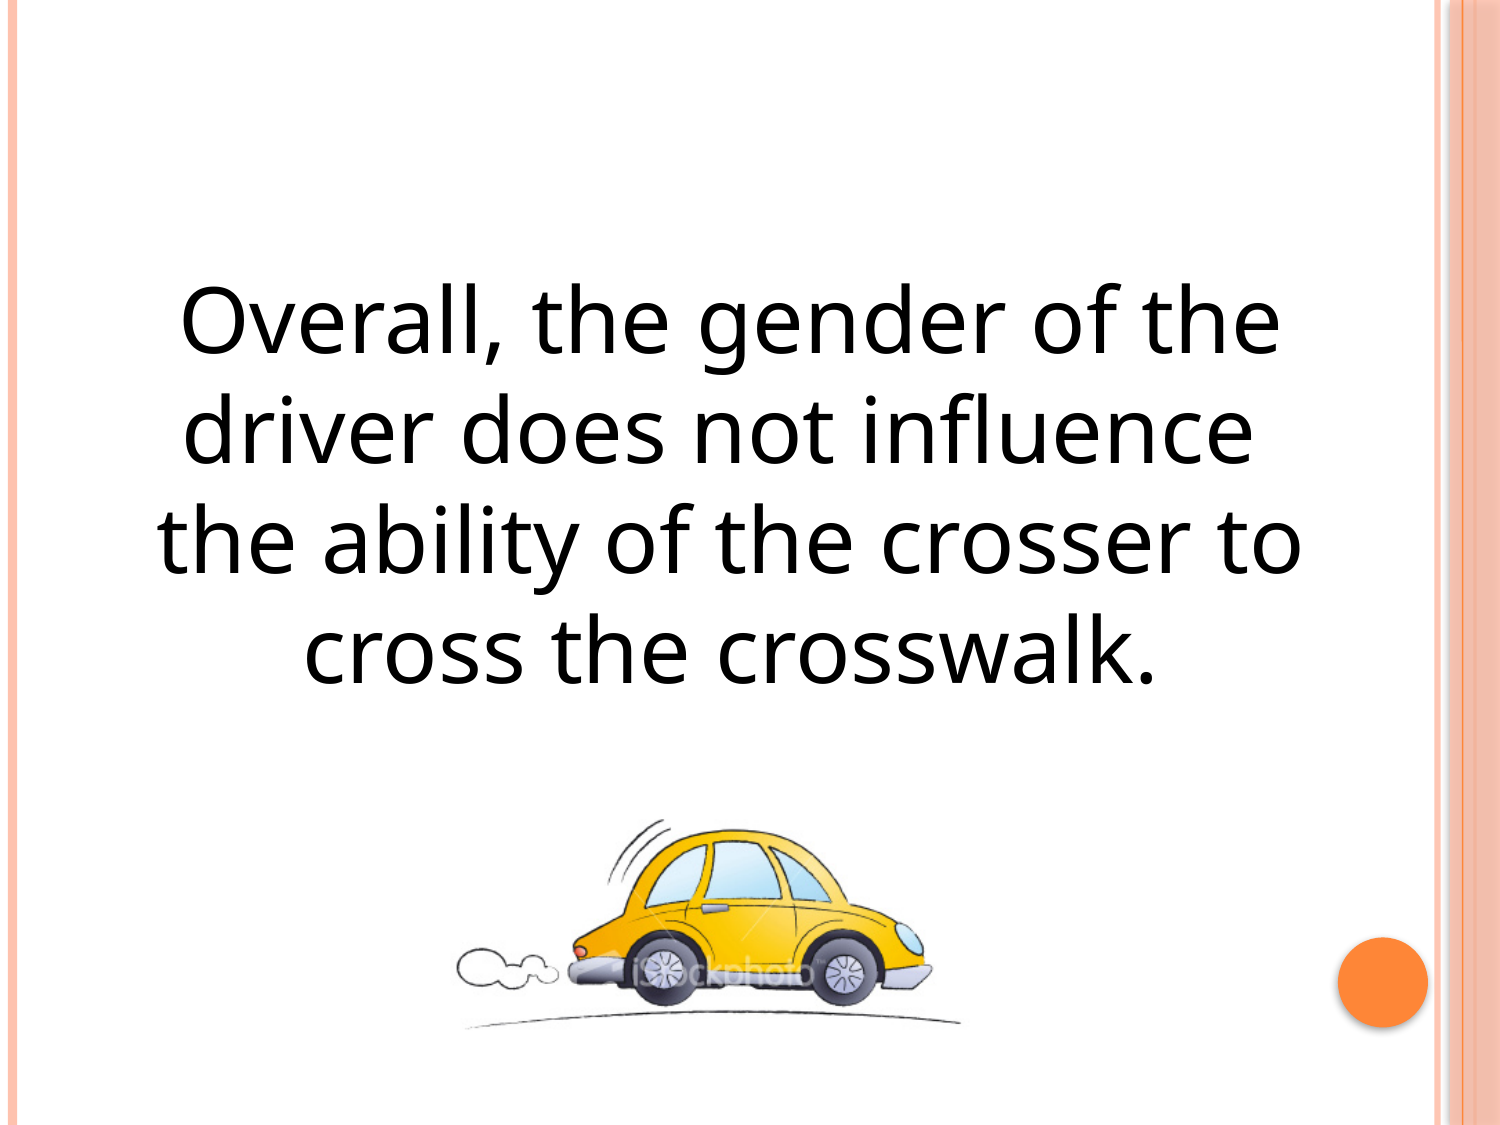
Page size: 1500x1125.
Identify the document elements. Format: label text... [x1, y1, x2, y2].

text_box Overall, the gender of the driver does not influence the ability of the crosser to cross the crosswalk. [124, 254, 1338, 709]
picture [449, 730, 976, 1125]
